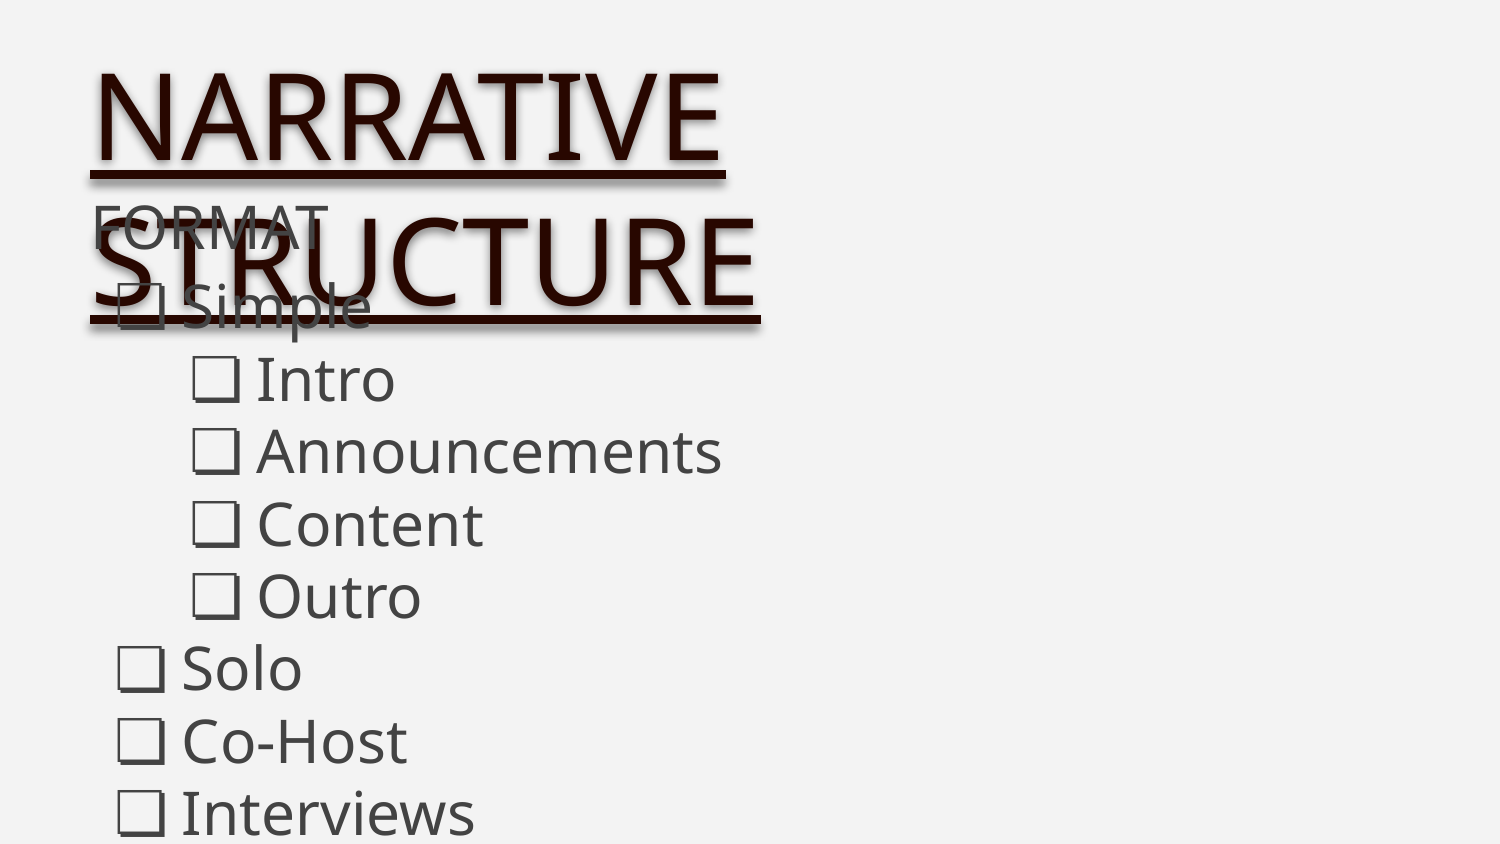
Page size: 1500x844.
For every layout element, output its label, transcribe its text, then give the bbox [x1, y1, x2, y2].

text_box NARRATIVE STRUCTURE [75, 24, 1425, 174]
text_box FORMAT [75, 174, 1425, 247]
text_box Simple Intro Announcements Content Outro Solo Co-Host Interviews [91, 253, 1425, 844]
